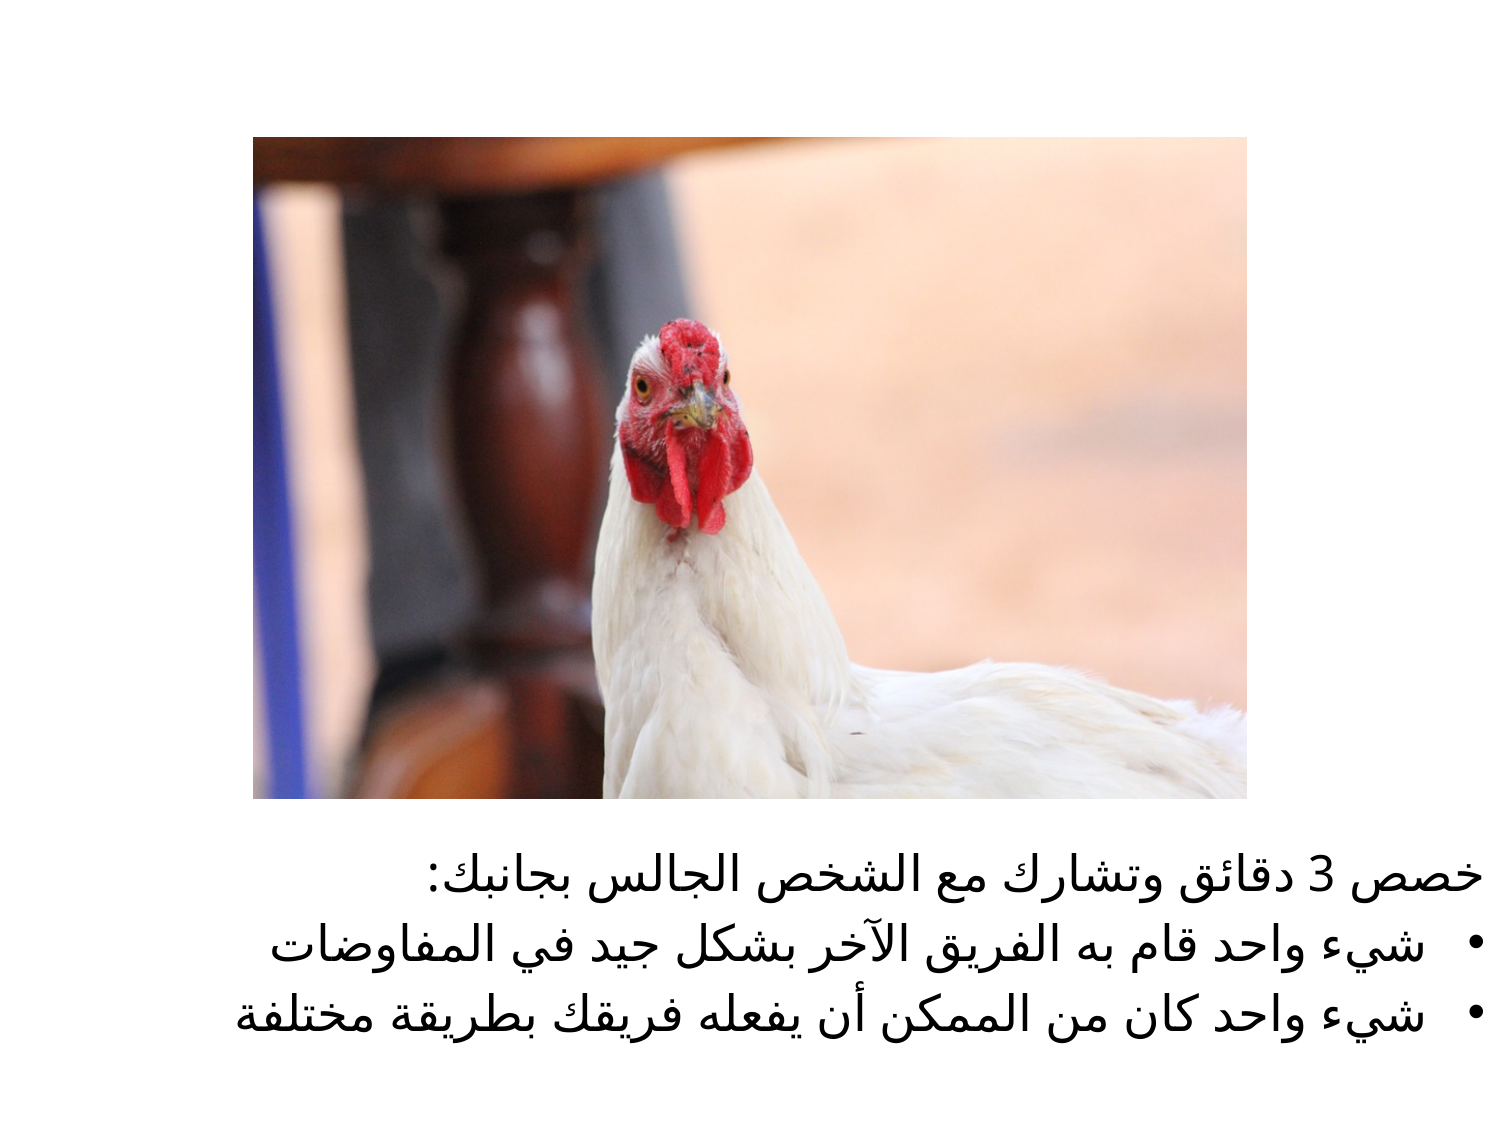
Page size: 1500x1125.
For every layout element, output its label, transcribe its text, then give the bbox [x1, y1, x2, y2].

list خصص 3 دقائق وتشارك مع الشخص الجالس بجانبك: شيء واحد قام به الفريق الآخر بشكل جيد في المفاوضات شيء واحد كان من الممكن أن يفعله فريقك بطريقة مختلفة [0, 834, 1500, 1125]
picture [253, 136, 1247, 799]
